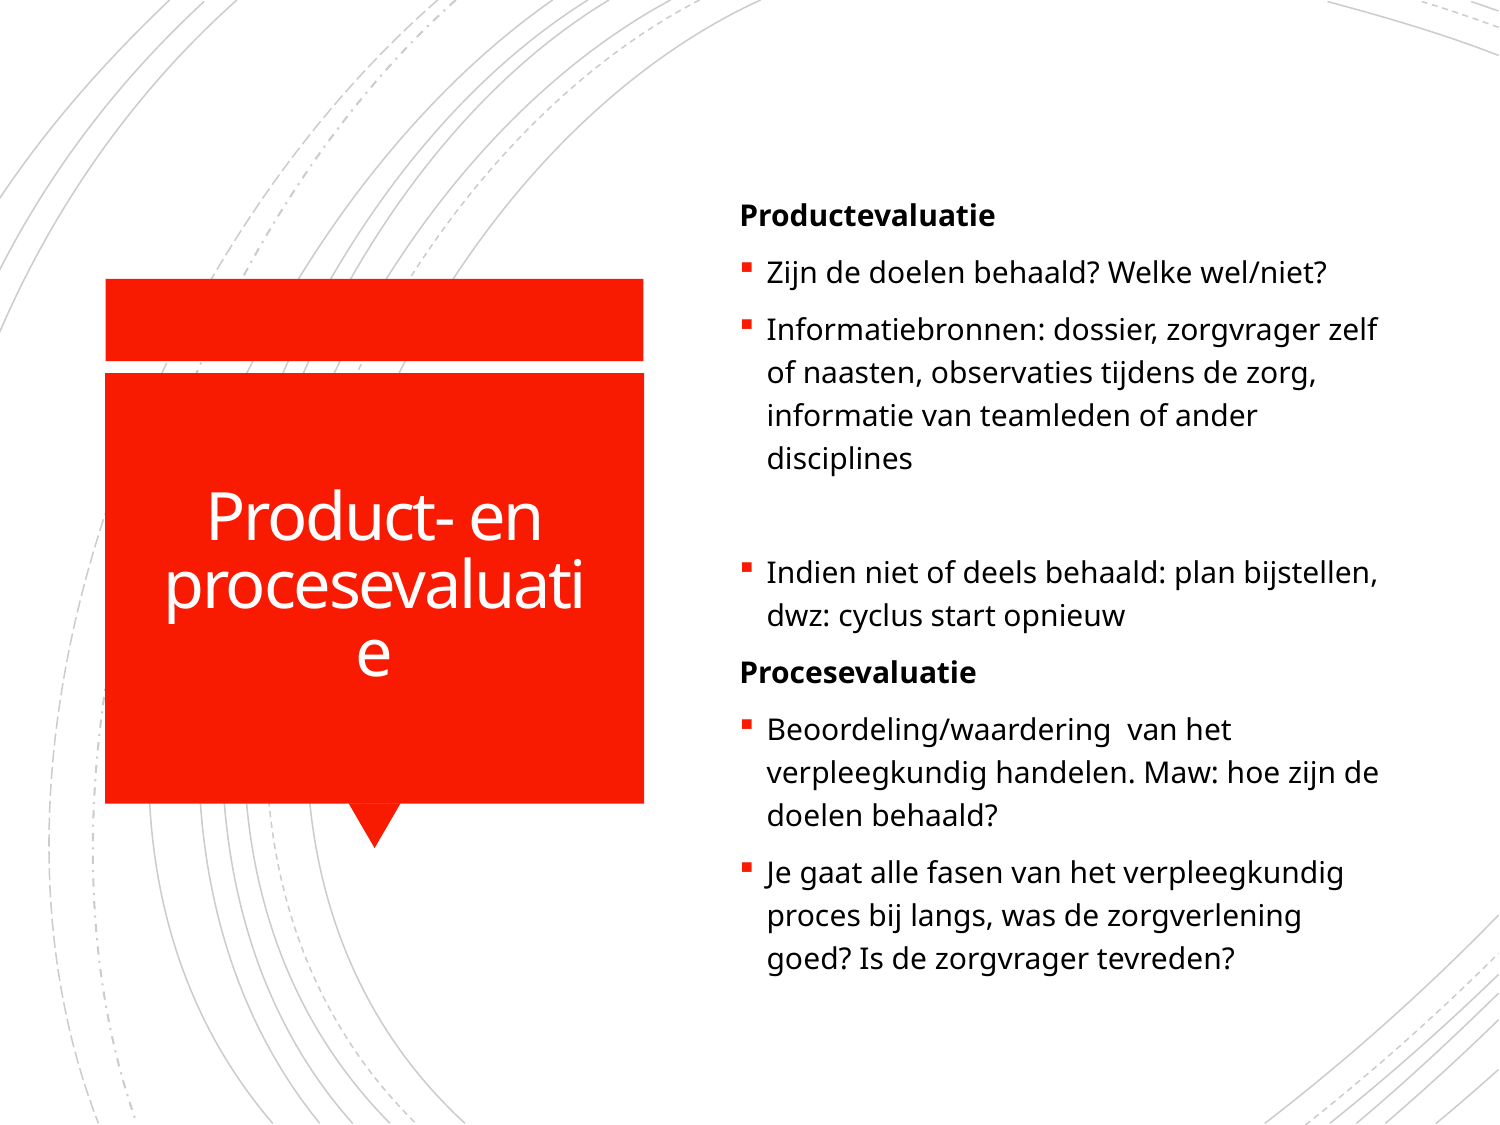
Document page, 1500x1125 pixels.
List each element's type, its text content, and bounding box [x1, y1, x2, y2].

list Productevaluatie Zijn de doelen behaald? Welke wel/niet? Informatiebronnen: dossier, zorgvrager zelf of naasten, observaties tijdens de zorg, informatie van teamleden of ander disciplines Indien niet of deels behaald: plan bijstellen, dwz: cyclus start opnieuw Procesevaluatie Beoordeling/waardering van het verpleegkundig handelen. Maw: hoe zijn de doelen behaald? Je gaat alle fasen van het verpleegkundig proces bij langs, was de zorgverlening goed? Is de zorgvrager tevreden? [724, 131, 1396, 993]
title Product- en procesevaluatie [118, 385, 630, 790]
